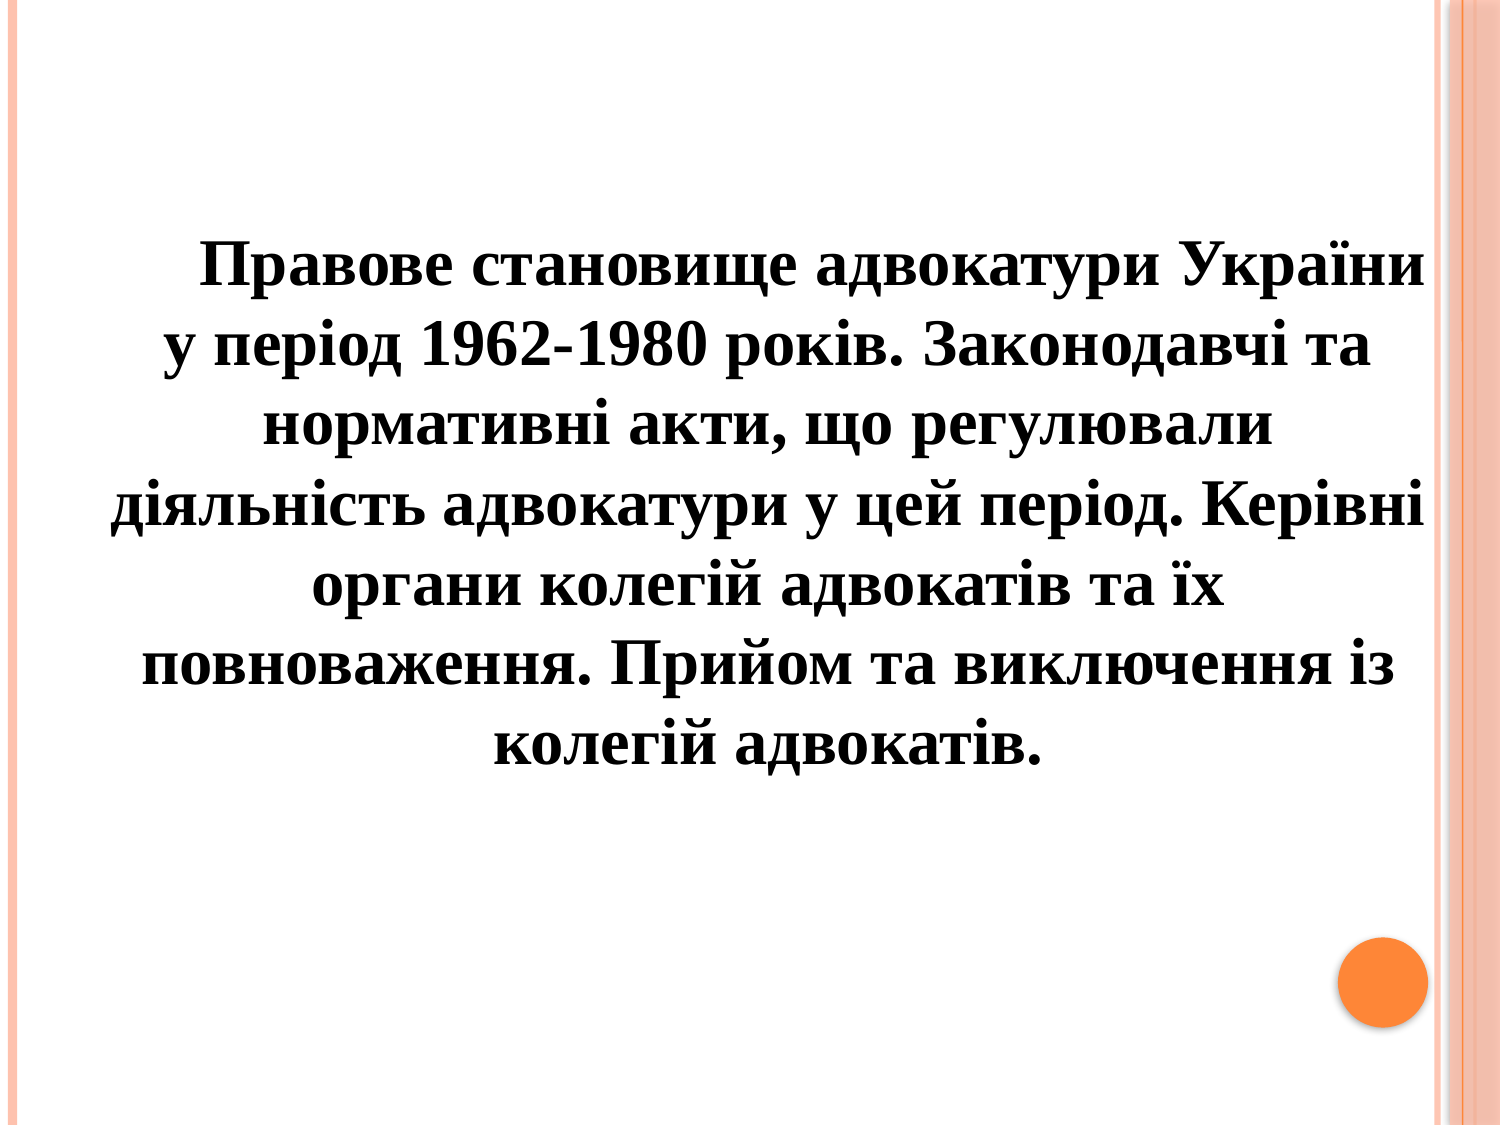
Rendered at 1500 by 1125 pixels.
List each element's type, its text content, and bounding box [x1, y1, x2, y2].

list Правове становище адвокатури України у період 1962-1980 років. Законодавчі та нормативні акти, що регулювали діяльність адвокатури у цей період. Керівні органи колегій адвокатів та їх повноваження. Прийом та виключення із колегій адвокатів. [93, 210, 1444, 833]
